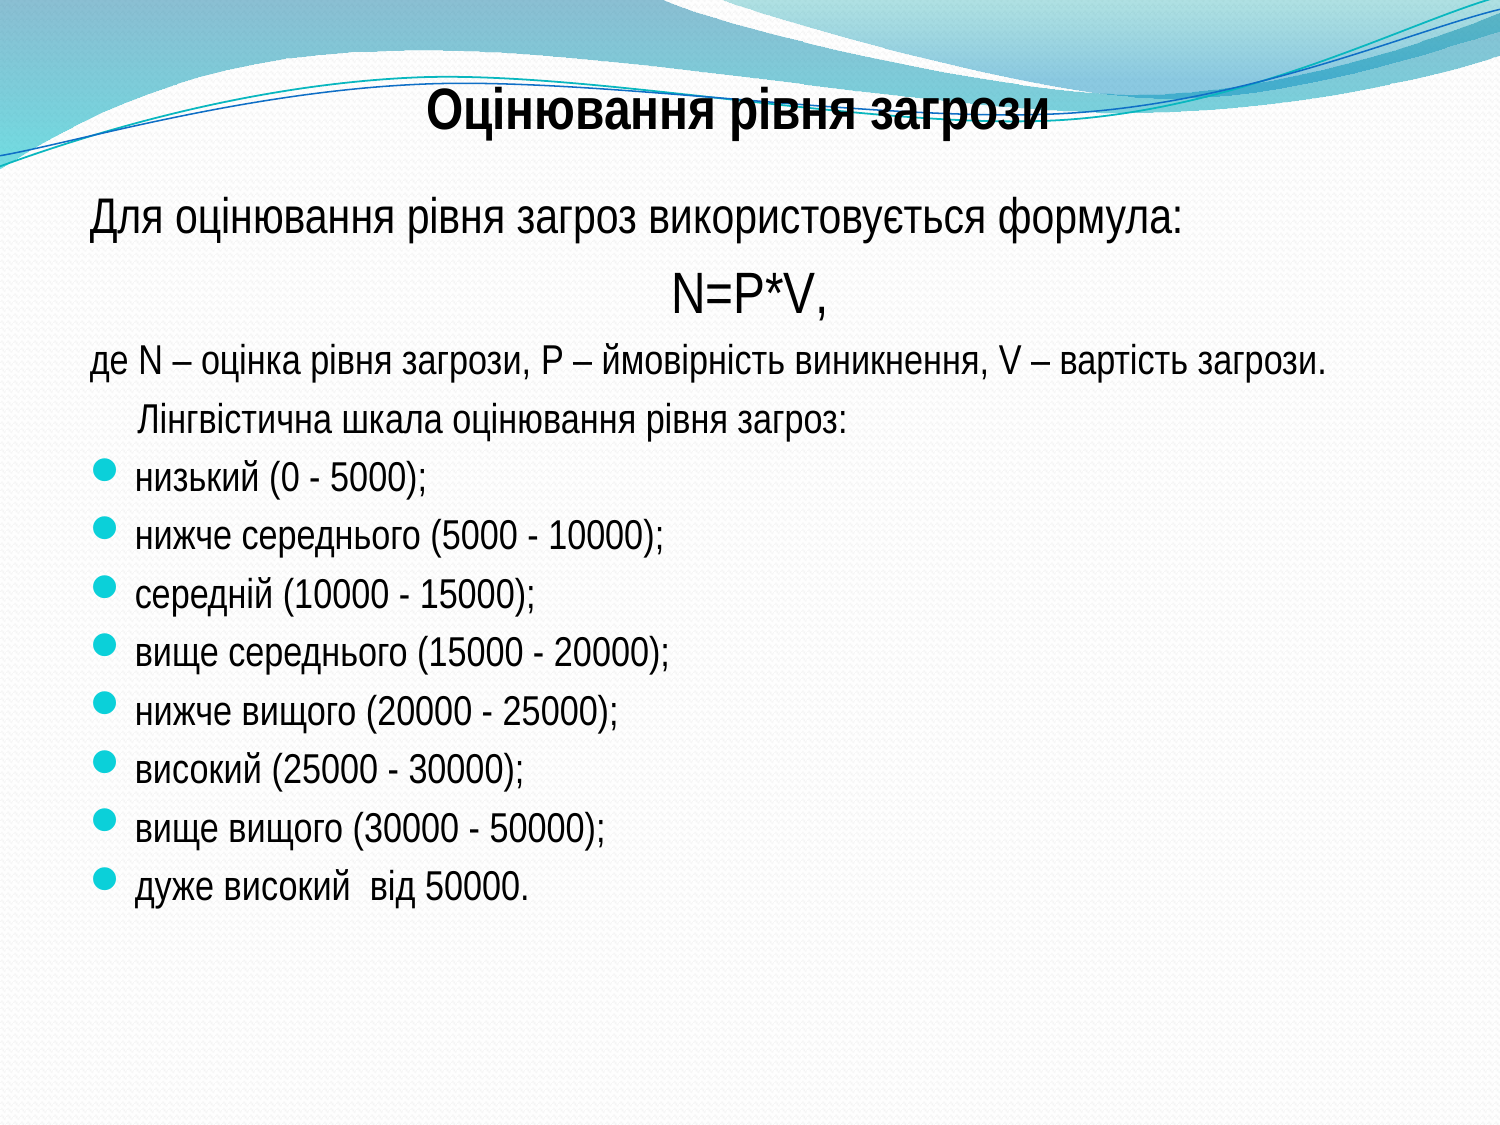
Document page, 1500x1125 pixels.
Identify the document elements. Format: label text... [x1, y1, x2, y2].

list Для оцінювання рівня загроз використовується формула: N=Р*V, де N – оцінка рівня загрози, P – ймовірність виникнення, V – вартість загрози. Лінгвістична шкала оцінювання рівня загроз: низький (0 - 5000); нижче середнього (5000 - 10000); середній (10000 - 15000); вище середнього (15000 - 20000); нижче вищого (20000 - 25000); високий (25000 - 30000); вище вищого (30000 - 50000); дуже високий від 50000. [75, 175, 1425, 1038]
title Оцінювання рівня загрози [70, 23, 1421, 142]
